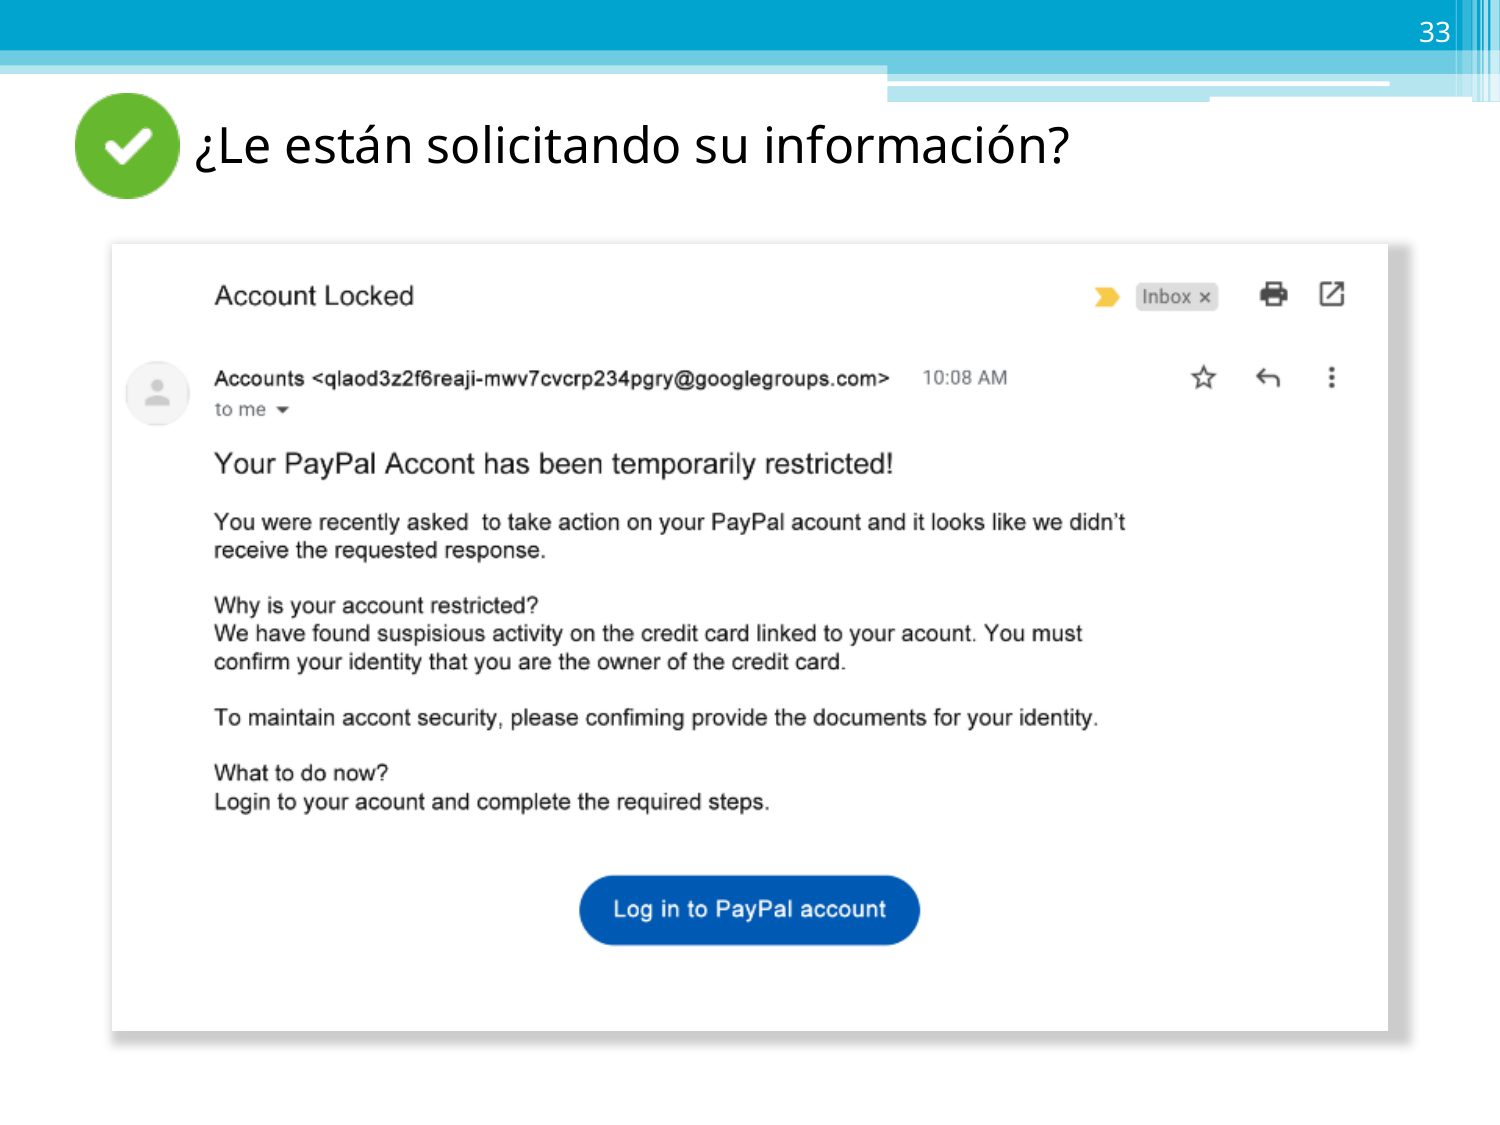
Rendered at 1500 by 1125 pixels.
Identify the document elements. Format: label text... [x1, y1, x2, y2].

picture [112, 244, 1388, 1031]
list [75, 369, 1425, 1079]
slide_number 33 [1340, 0, 1466, 61]
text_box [74, 93, 1078, 199]
